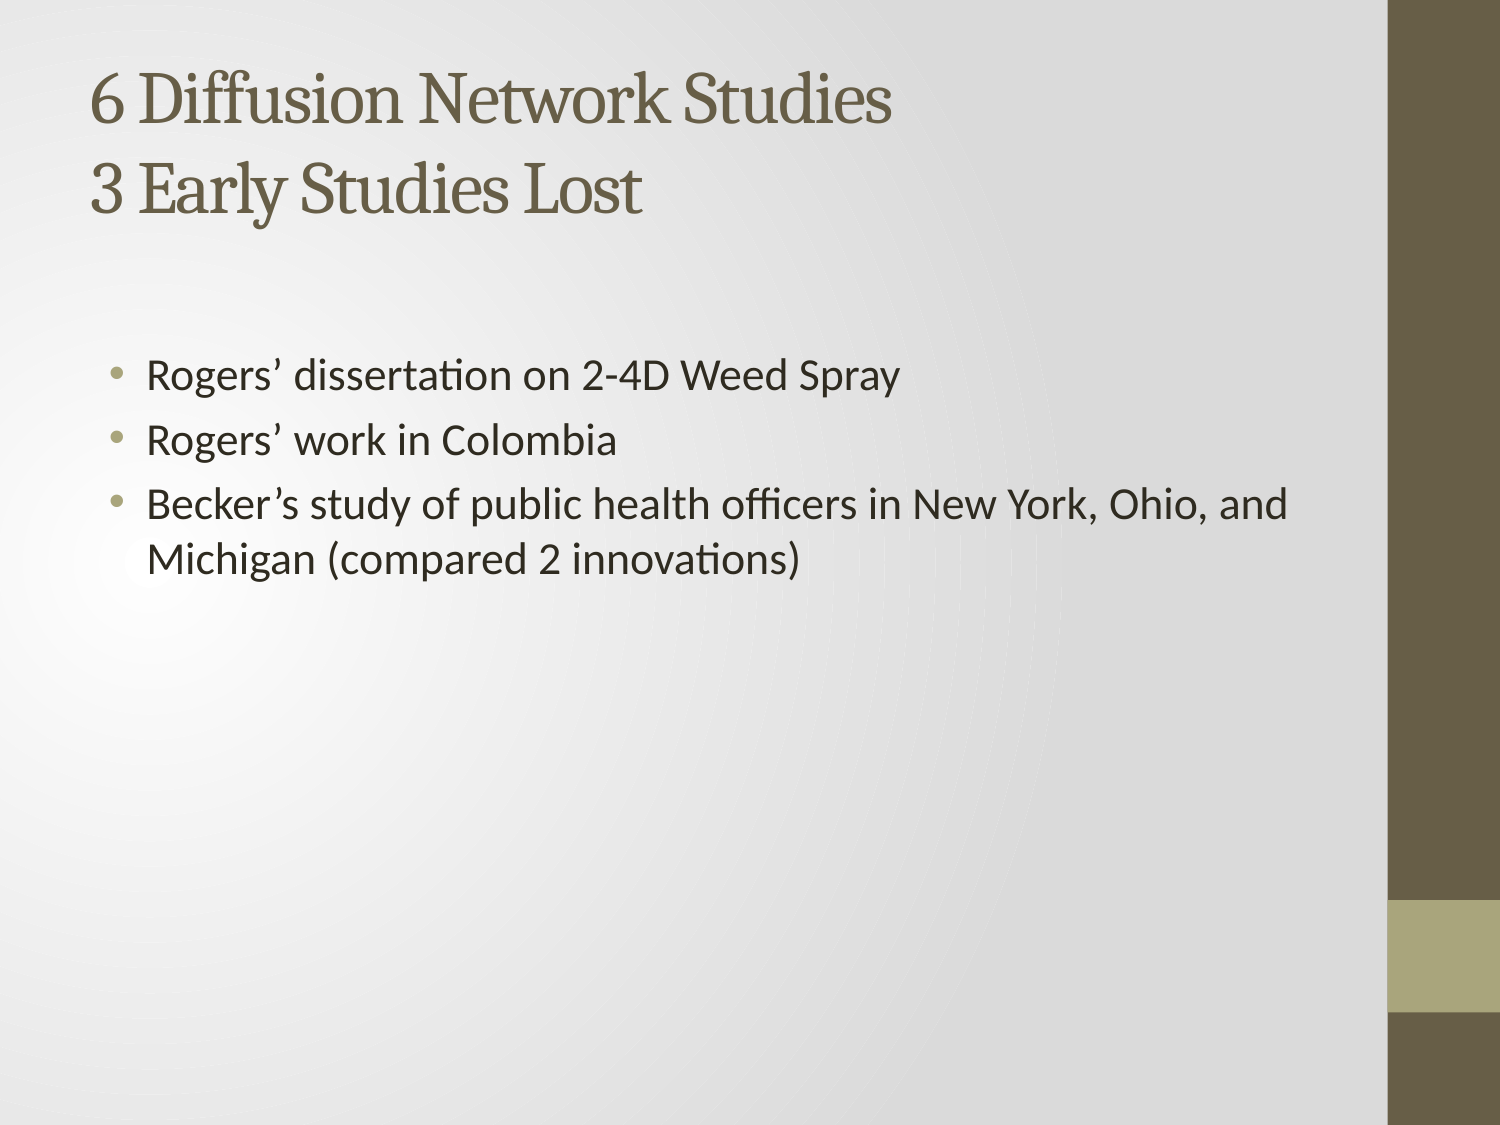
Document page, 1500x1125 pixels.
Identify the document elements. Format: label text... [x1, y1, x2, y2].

title 6 Diffusion Network Studies 3 Early Studies Lost [75, 45, 1325, 233]
list Rogers’ dissertation on 2-4D Weed Spray Rogers’ work in Colombia Becker’s study of public health officers in New York, Ohio, and Michigan (compared 2 innovations) [75, 337, 1325, 1050]
